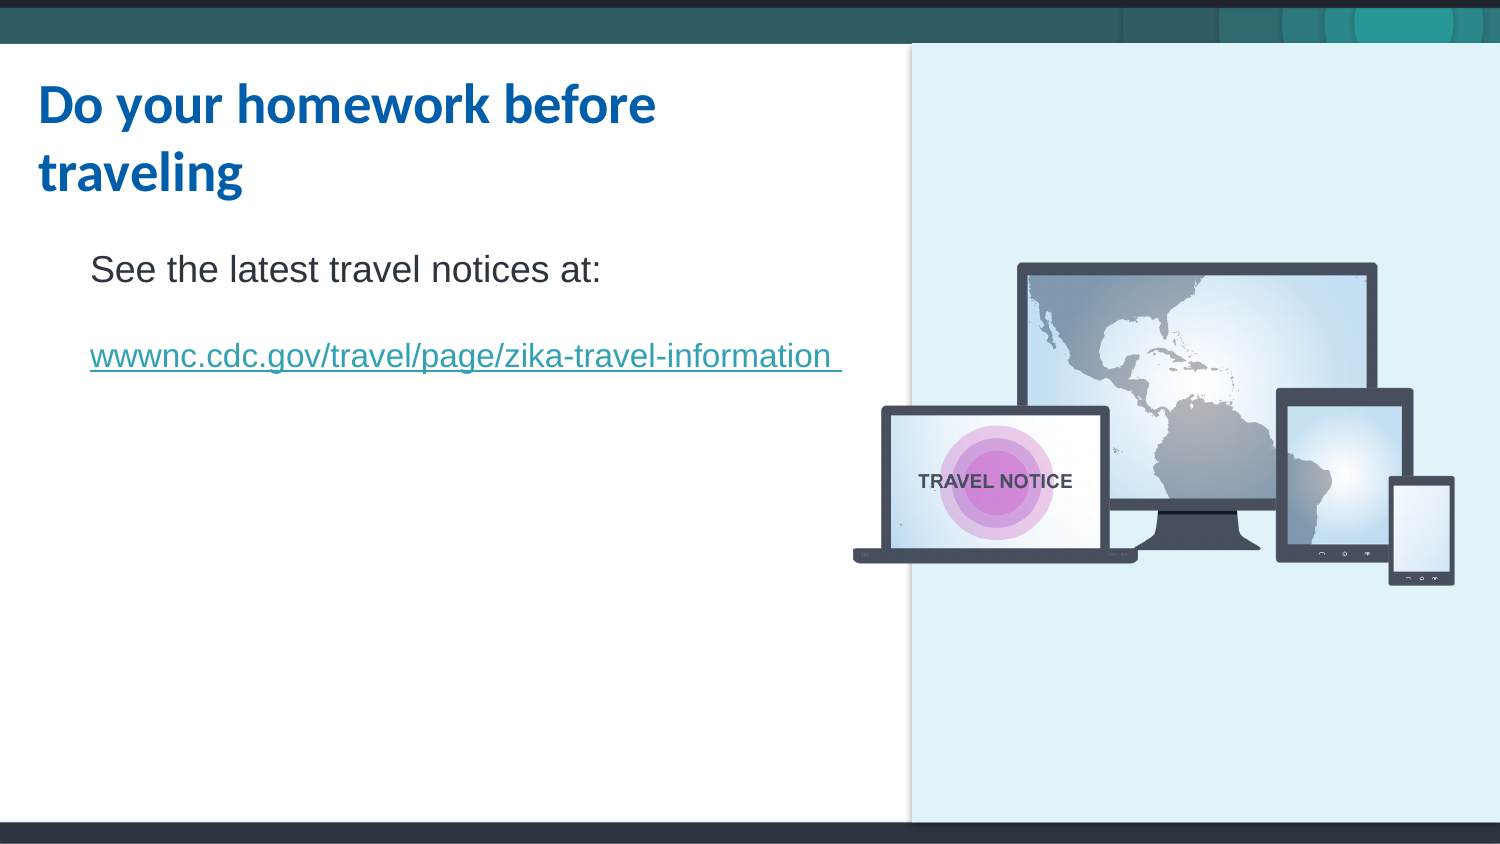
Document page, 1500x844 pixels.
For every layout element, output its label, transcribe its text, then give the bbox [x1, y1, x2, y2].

picture [810, 199, 1500, 615]
title Do your homework before traveling [23, 59, 889, 211]
picture [0, 0, 1500, 44]
list See the latest travel notices at: wwwnc.cdc.gov/travel/page/zika-travel-information [75, 237, 889, 794]
